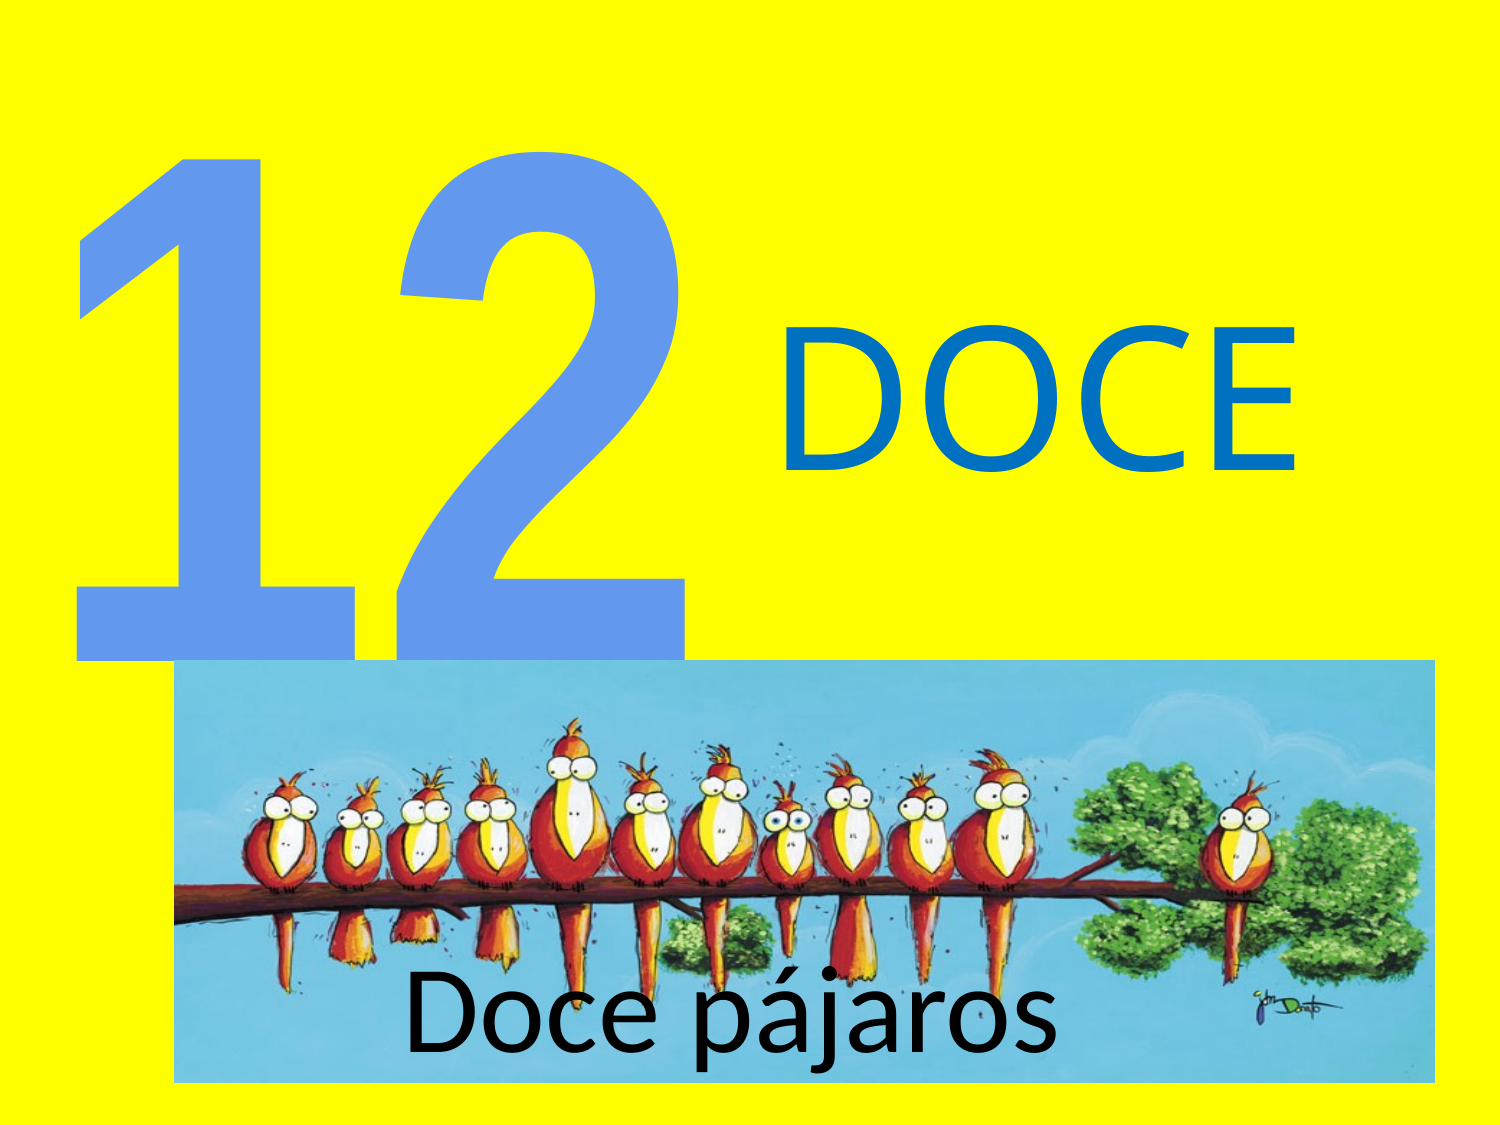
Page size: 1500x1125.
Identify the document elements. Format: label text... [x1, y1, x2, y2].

text_box 12 [24, 0, 726, 815]
subtitle DOCE [726, 262, 1500, 550]
picture [174, 660, 1435, 1083]
